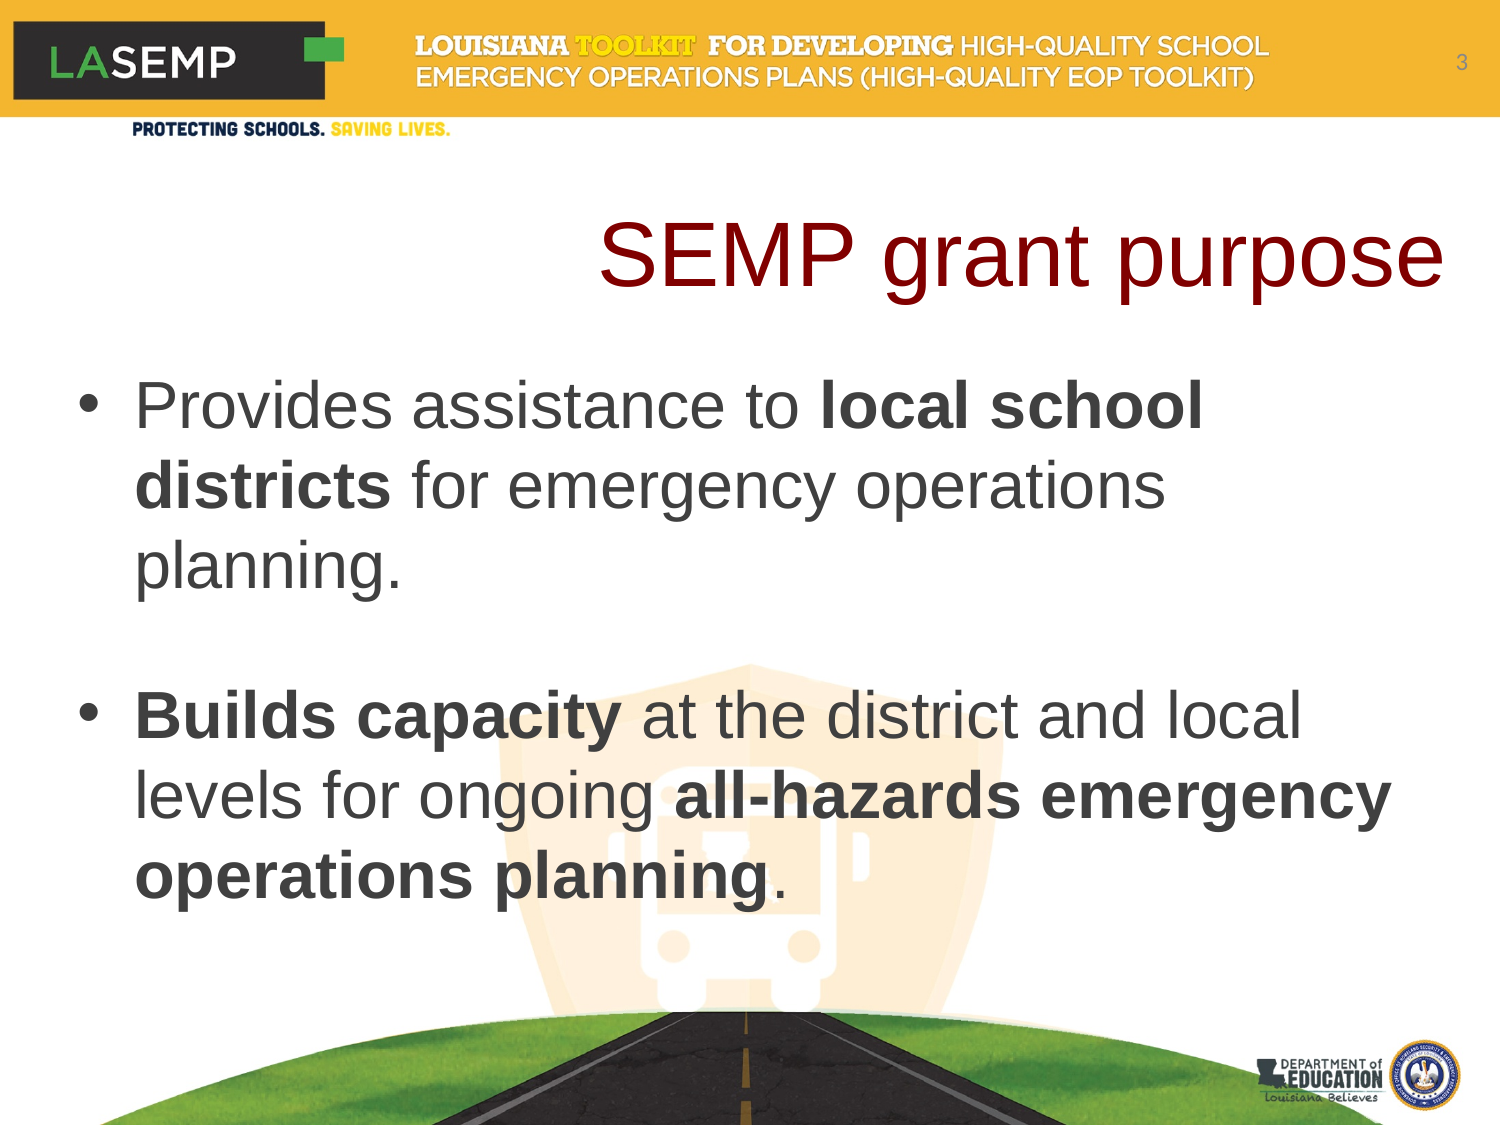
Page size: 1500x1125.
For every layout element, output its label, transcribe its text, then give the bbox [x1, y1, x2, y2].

picture [0, 0, 1500, 1125]
slide_number 3 [1133, 30, 1484, 91]
title SEMP grant purpose [50, 162, 1463, 338]
list Provides assistance to local school districts for emergency operations planning. Builds capacity at the district and local levels for ongoing all-hazards emergency operations planning. [62, 354, 1413, 1125]
